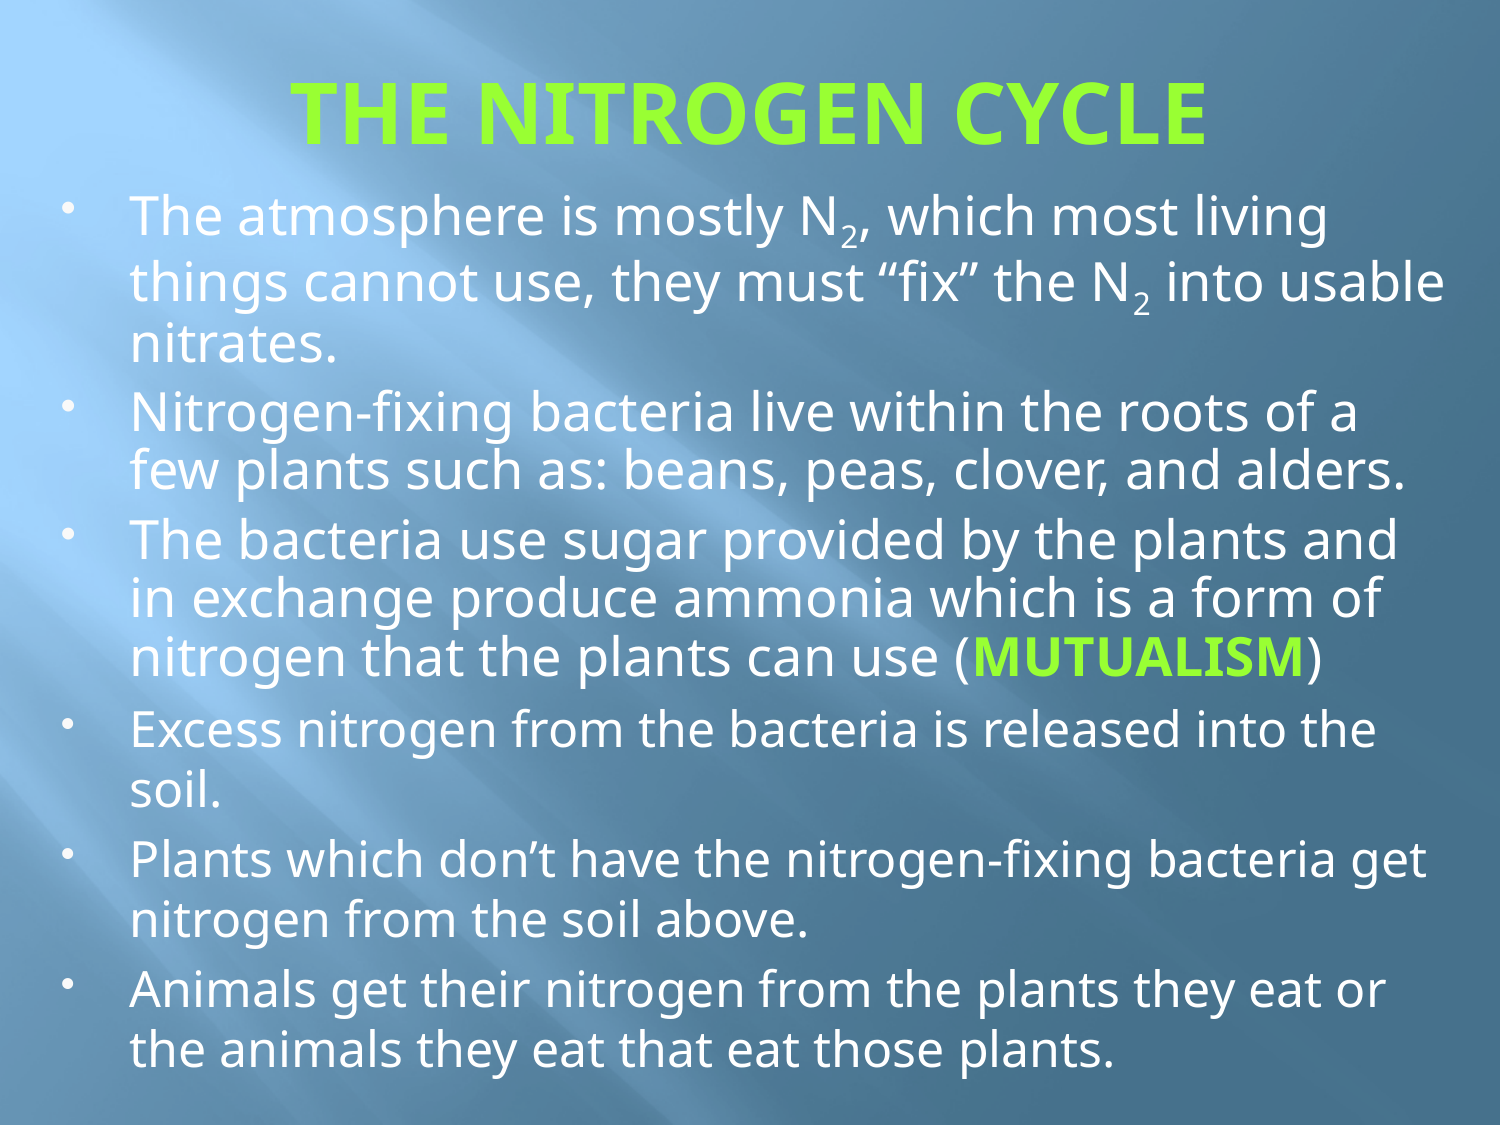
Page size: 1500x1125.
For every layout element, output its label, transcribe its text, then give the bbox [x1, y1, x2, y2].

list The atmosphere is mostly N2, which most living things cannot use, they must “fix” the N2 into usable nitrates. Nitrogen-fixing bacteria live within the roots of a few plants such as: beans, peas, clover, and alders. The bacteria use sugar provided by the plants and in exchange produce ammonia which is a form of nitrogen that the plants can use (MUTUALISM) Excess nitrogen from the bacteria is released into the soil. Plants which don’t have the nitrogen-fixing bacteria get nitrogen from the soil above. Animals get their nitrogen from the plants they eat or the animals they eat that eat those plants. [24, 174, 1463, 1100]
title THE NITROGEN CYCLE [75, 45, 1425, 174]
